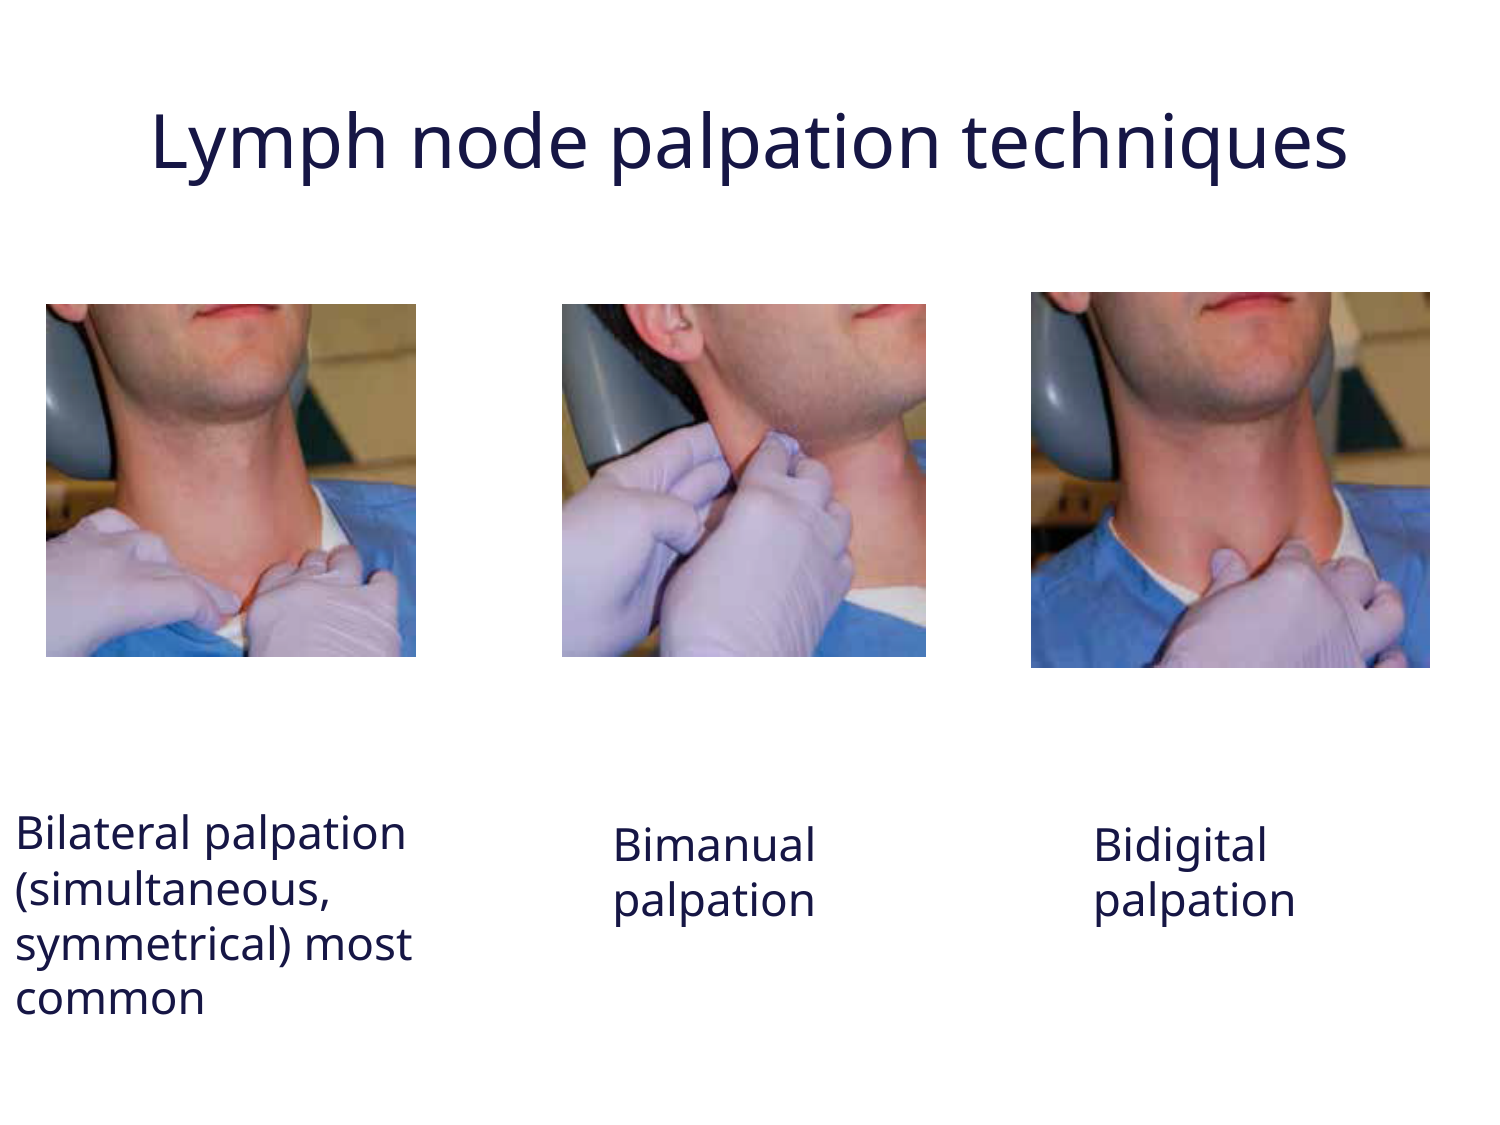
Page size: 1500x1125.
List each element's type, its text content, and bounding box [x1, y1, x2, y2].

text_box Bidigital palpation [1078, 808, 1383, 934]
picture [1031, 292, 1430, 669]
text_box Bilateral palpation (simultaneous, symmetrical) most common [0, 796, 563, 1032]
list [46, 304, 416, 657]
picture [562, 304, 926, 657]
text_box Bimanual palpation [597, 808, 985, 934]
title Lymph node palpation techniques [74, 44, 1426, 233]
